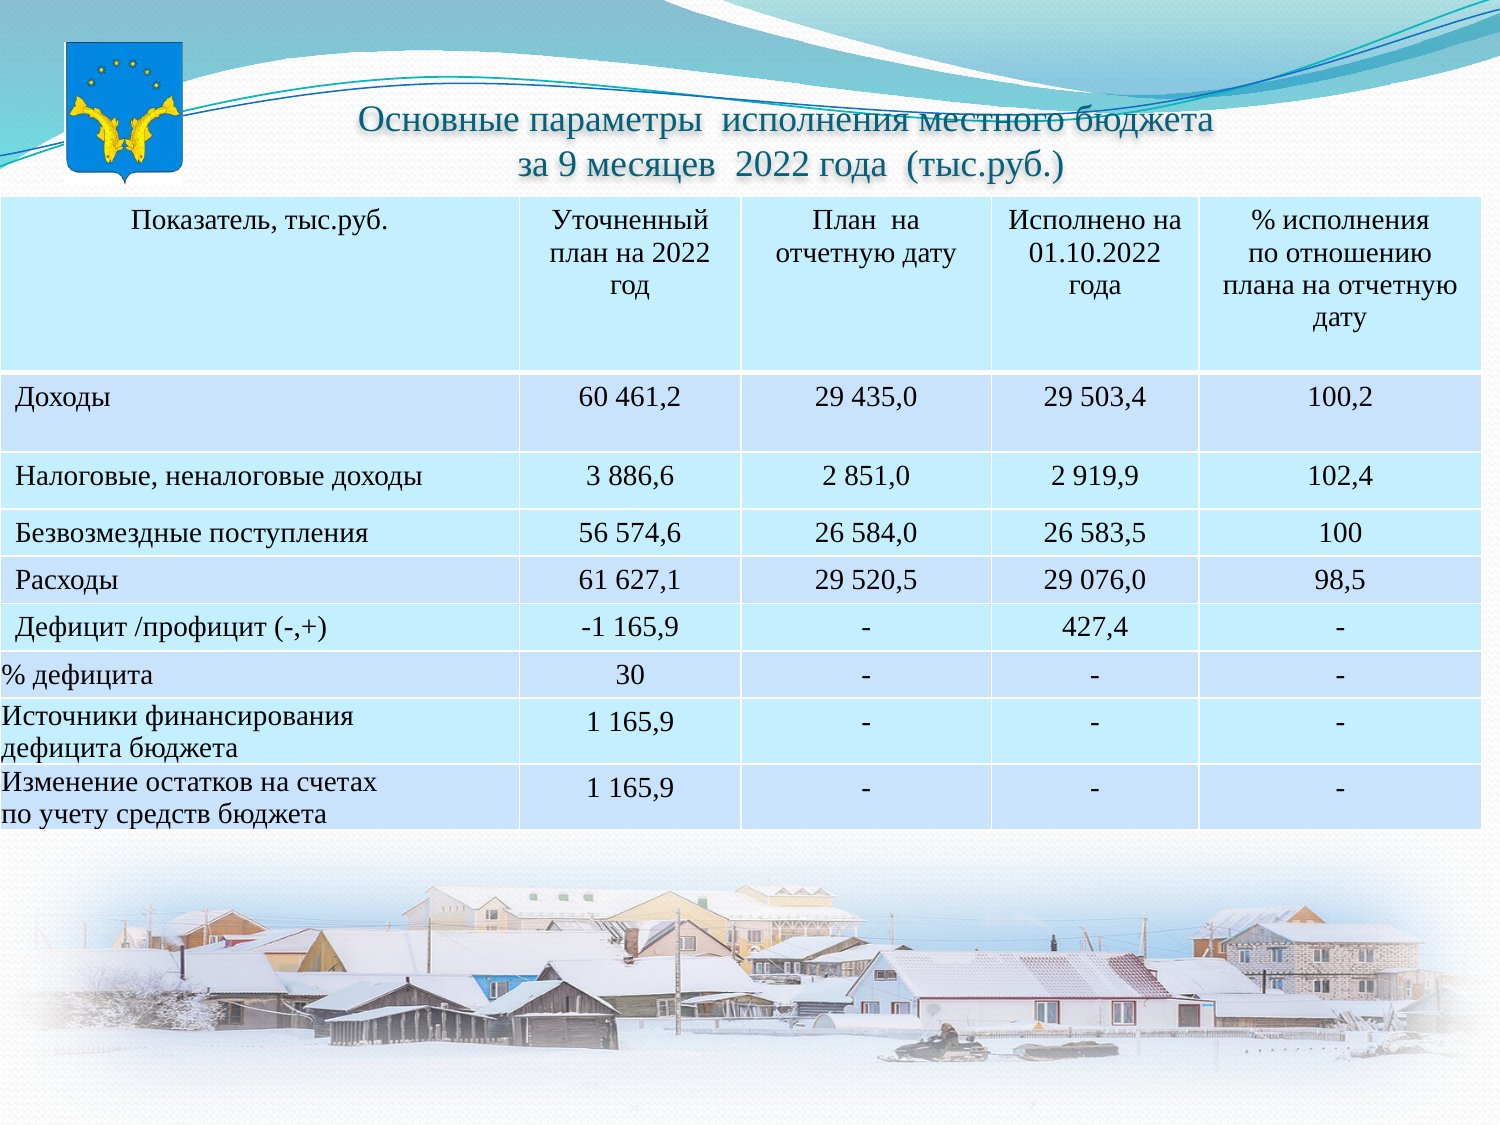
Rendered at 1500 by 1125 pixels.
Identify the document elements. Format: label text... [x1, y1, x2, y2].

table_cell 30 [520, 652, 740, 697]
table_cell - [992, 765, 1198, 809]
table_cell Источники финансирования дефицита бюджета [1, 699, 519, 763]
table_cell - [742, 699, 991, 763]
table_cell 29 076,0 [992, 557, 1198, 603]
table_cell - [1200, 699, 1481, 763]
table_cell - [742, 765, 991, 809]
table_cell - [992, 699, 1198, 763]
table_cell Расходы [1, 557, 519, 603]
table_cell 98,5 [1200, 557, 1481, 603]
table_cell Изменение остатков на счетах по учету средств бюджета [1, 765, 519, 809]
table_cell 61 627,1 [520, 557, 740, 603]
table_header Показатель, тыс.руб. [1, 197, 519, 370]
table_cell 29 435,0 [742, 375, 991, 451]
table_header % исполнения по отношению плана на отчетную дату [1200, 197, 1481, 370]
table_cell - [742, 604, 991, 650]
table_cell 100 [1200, 510, 1481, 555]
table_cell - [1200, 604, 1481, 650]
table_cell 427,4 [992, 604, 1198, 650]
table_cell 2 919,9 [992, 453, 1198, 508]
table_cell 2 851,0 [742, 453, 991, 508]
picture [0, 810, 1500, 1125]
table_cell Безвозмездные поступления [1, 510, 519, 555]
table_cell 26 584,0 [742, 510, 991, 555]
picture [64, 42, 184, 185]
table_cell 56 574,6 [520, 510, 740, 555]
table_cell 1 165,9 [520, 765, 740, 809]
table_cell 60 461,2 [520, 375, 740, 451]
table_cell - [742, 652, 991, 697]
table_cell 1 165,9 [520, 699, 740, 763]
table_cell % дефицита [1, 652, 519, 697]
table_cell Дефицит /профицит (-,+) [1, 604, 519, 650]
table_cell 3 886,6 [520, 453, 740, 508]
table_cell - [1200, 652, 1481, 697]
table_header Исполнено на 01.10.2022 года [992, 197, 1198, 370]
table_cell Доходы [1, 375, 519, 451]
table_cell 100,2 [1200, 375, 1481, 451]
table_header Уточненный план на 2022 год [520, 197, 740, 370]
table_cell - [992, 652, 1198, 697]
table_cell 29 520,5 [742, 557, 991, 603]
table_cell -1 165,9 [520, 604, 740, 650]
title Основные параметры исполнения местного бюджета за 9 месяцев 2022 года (тыс.руб.) [218, 101, 1365, 185]
table_cell Налоговые, неналоговые доходы [1, 453, 519, 508]
table_cell 102,4 [1200, 453, 1481, 508]
table_cell 29 503,4 [992, 375, 1198, 451]
table_header План на отчетную дату [742, 197, 991, 370]
table_cell 26 583,5 [992, 510, 1198, 555]
table_cell - [1200, 765, 1481, 809]
